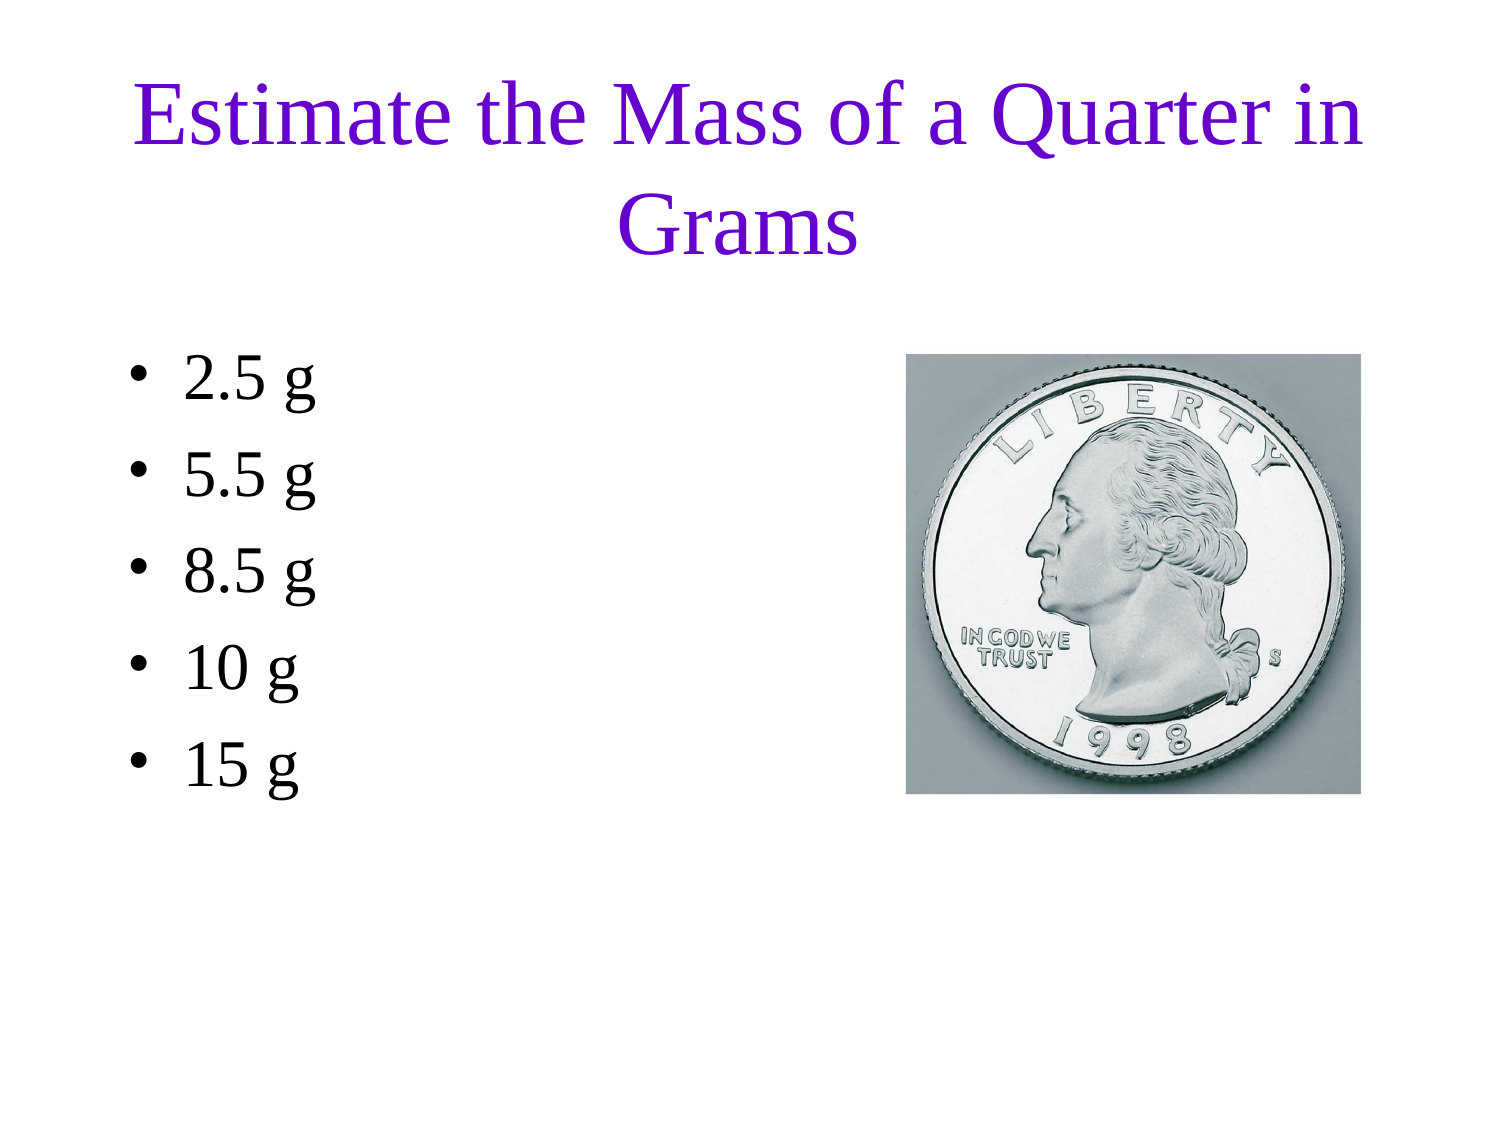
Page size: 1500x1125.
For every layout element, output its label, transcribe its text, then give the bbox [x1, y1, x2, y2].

picture [899, 349, 1367, 798]
text_box Estimate the Mass of a Quarter in Grams [74, 74, 1425, 250]
text_box 2.5 g 5.5 g 8.5 g 10 g 15 g [112, 324, 1388, 1000]
